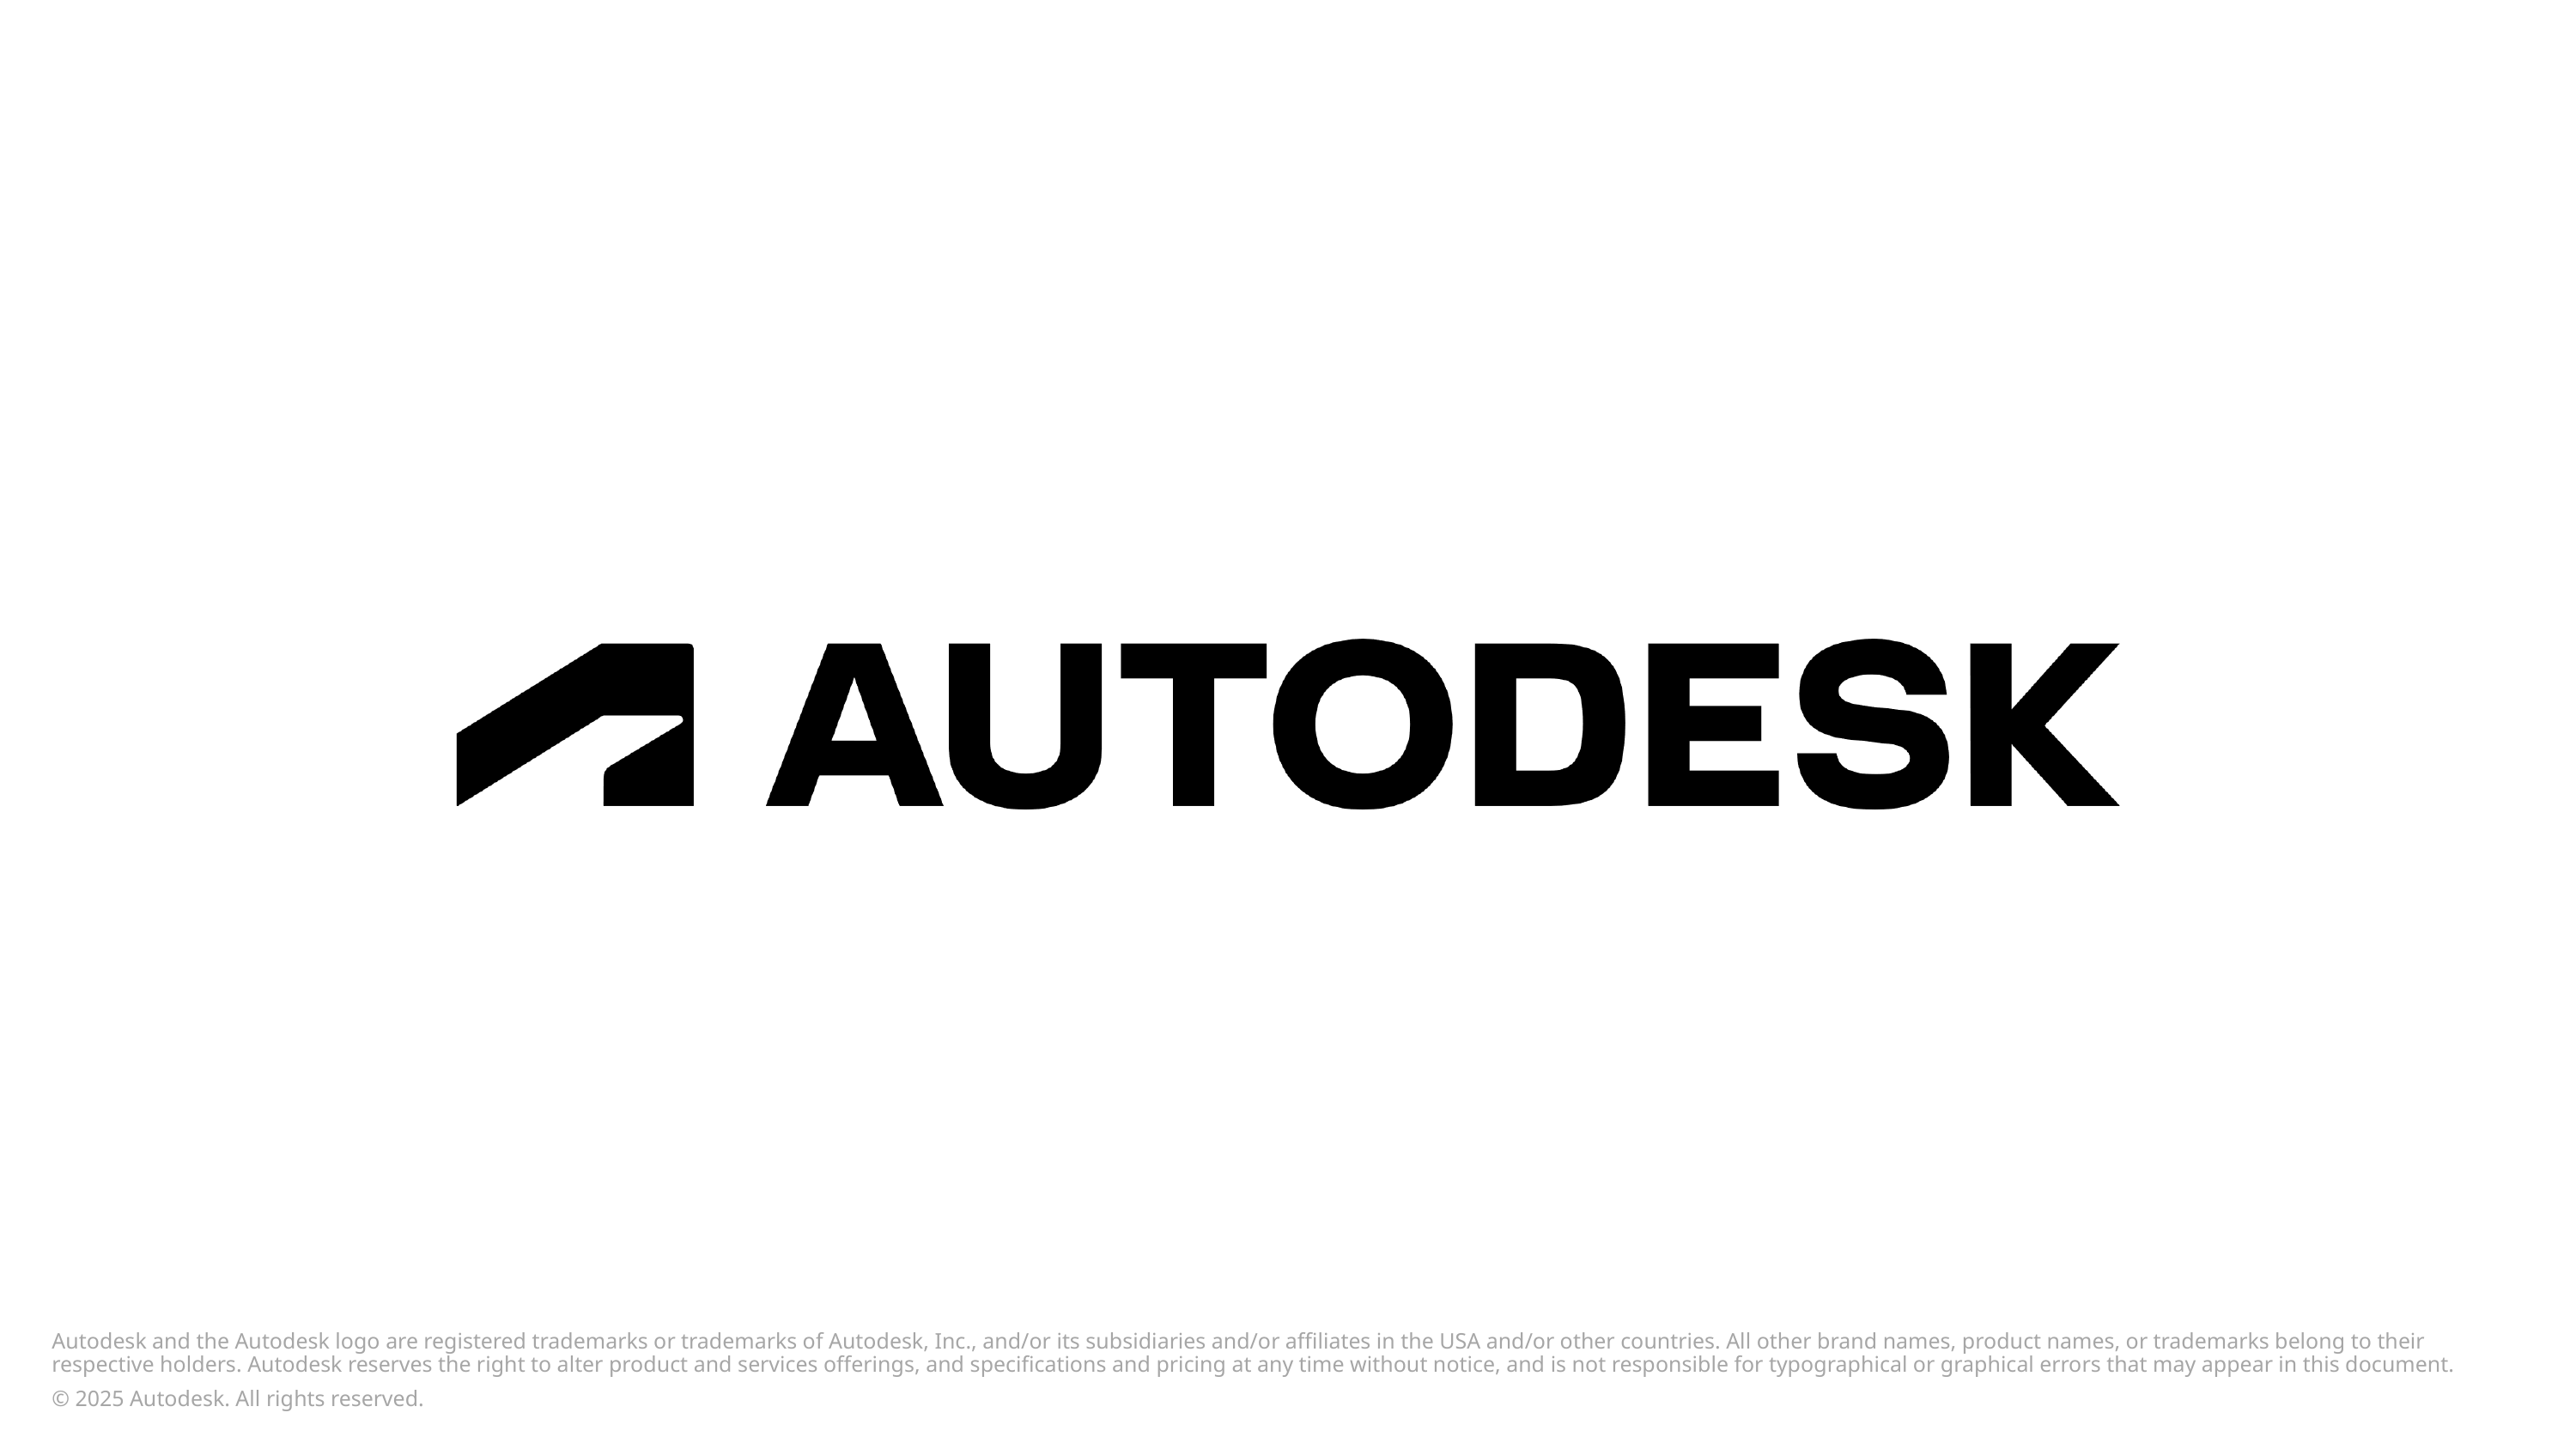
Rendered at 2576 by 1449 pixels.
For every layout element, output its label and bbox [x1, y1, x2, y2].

picture [456, 639, 2120, 809]
